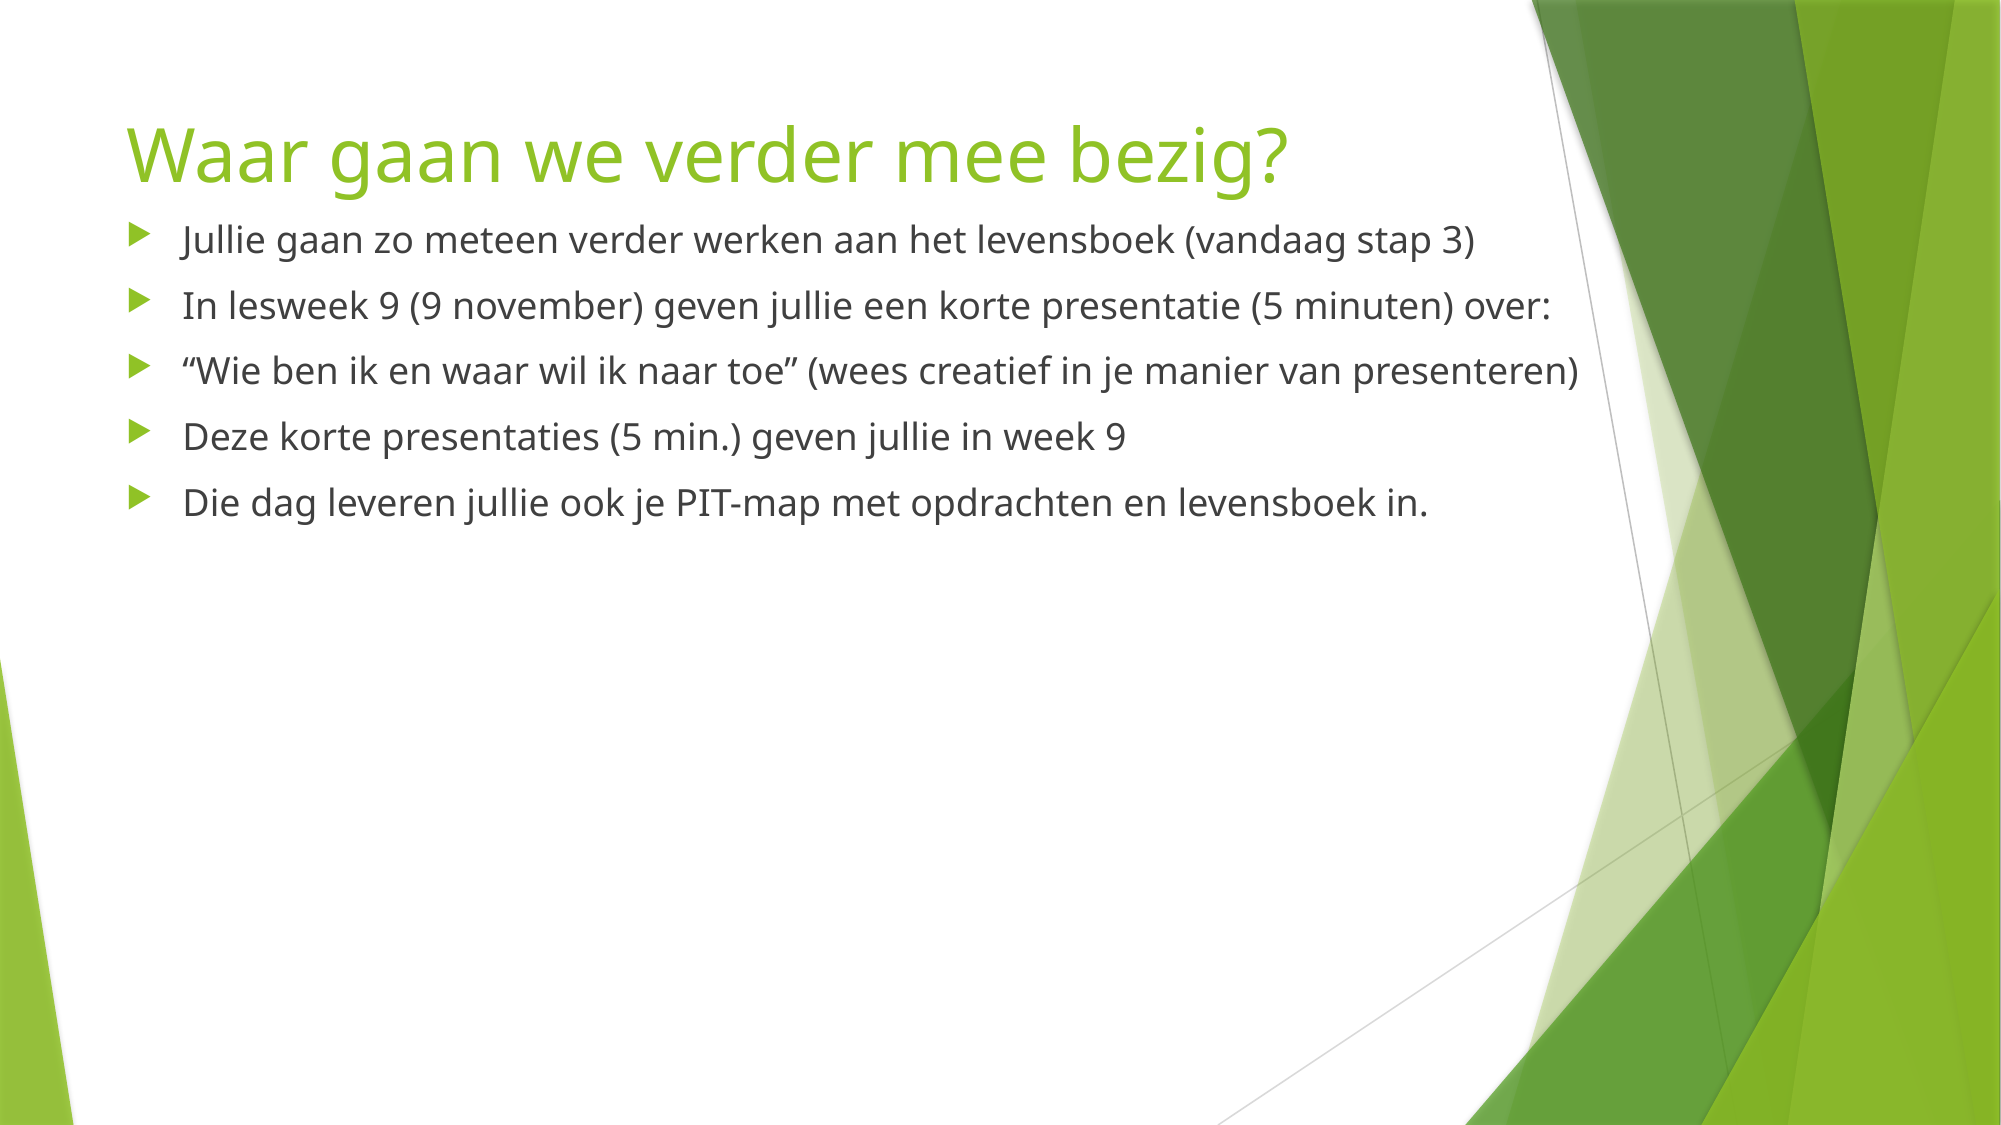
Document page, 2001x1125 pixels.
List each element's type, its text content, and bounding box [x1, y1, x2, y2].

title Waar gaan we verder mee bezig? [111, 99, 1522, 208]
list Jullie gaan zo meteen verder werken aan het levensboek (vandaag stap 3) In lesweek 9 (9 november) geven jullie een korte presentatie (5 minuten) over: “Wie ben ik en waar wil ik naar toe” (wees creatief in je manier van presenteren) Deze korte presentaties (5 min.) geven jullie in week 9 Die dag leveren jullie ook je PIT-map met opdrachten en levensboek in. [111, 208, 1957, 753]
